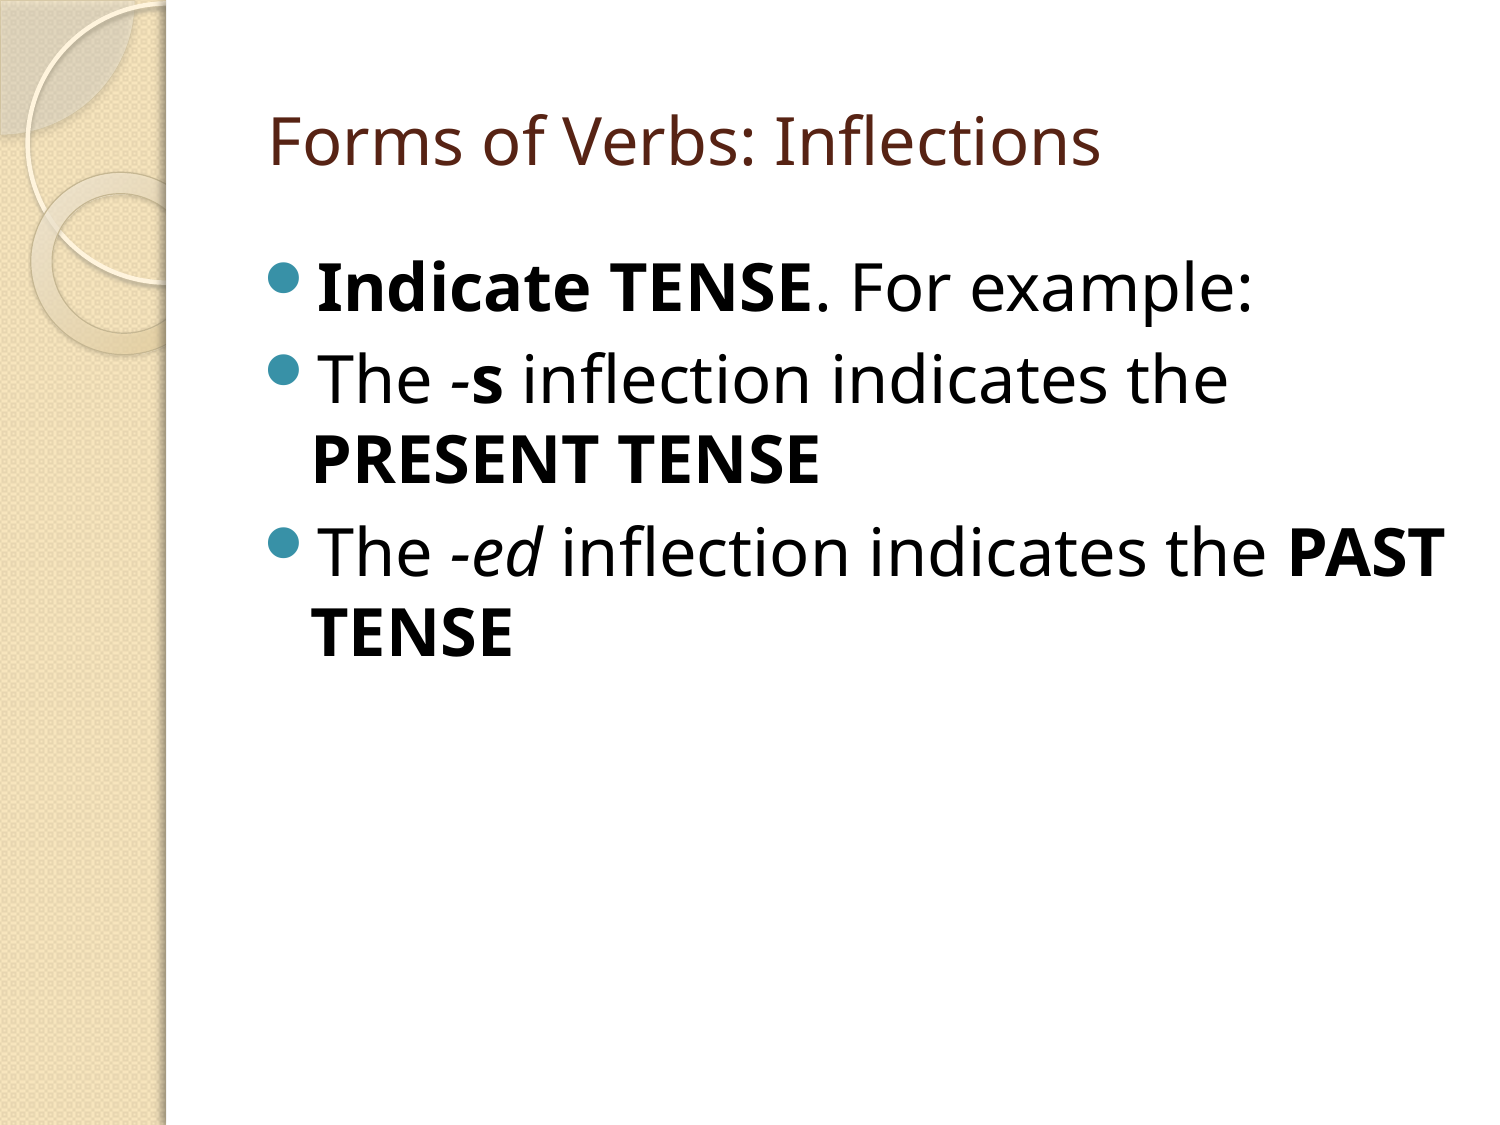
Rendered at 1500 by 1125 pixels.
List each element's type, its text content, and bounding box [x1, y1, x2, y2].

list Indicate TENSE. For example: The -s inflection indicates the PRESENT TENSE The -ed inflection indicates the PAST TENSE [235, 237, 1466, 1025]
title Forms of Verbs: Inflections [235, 45, 1466, 233]
